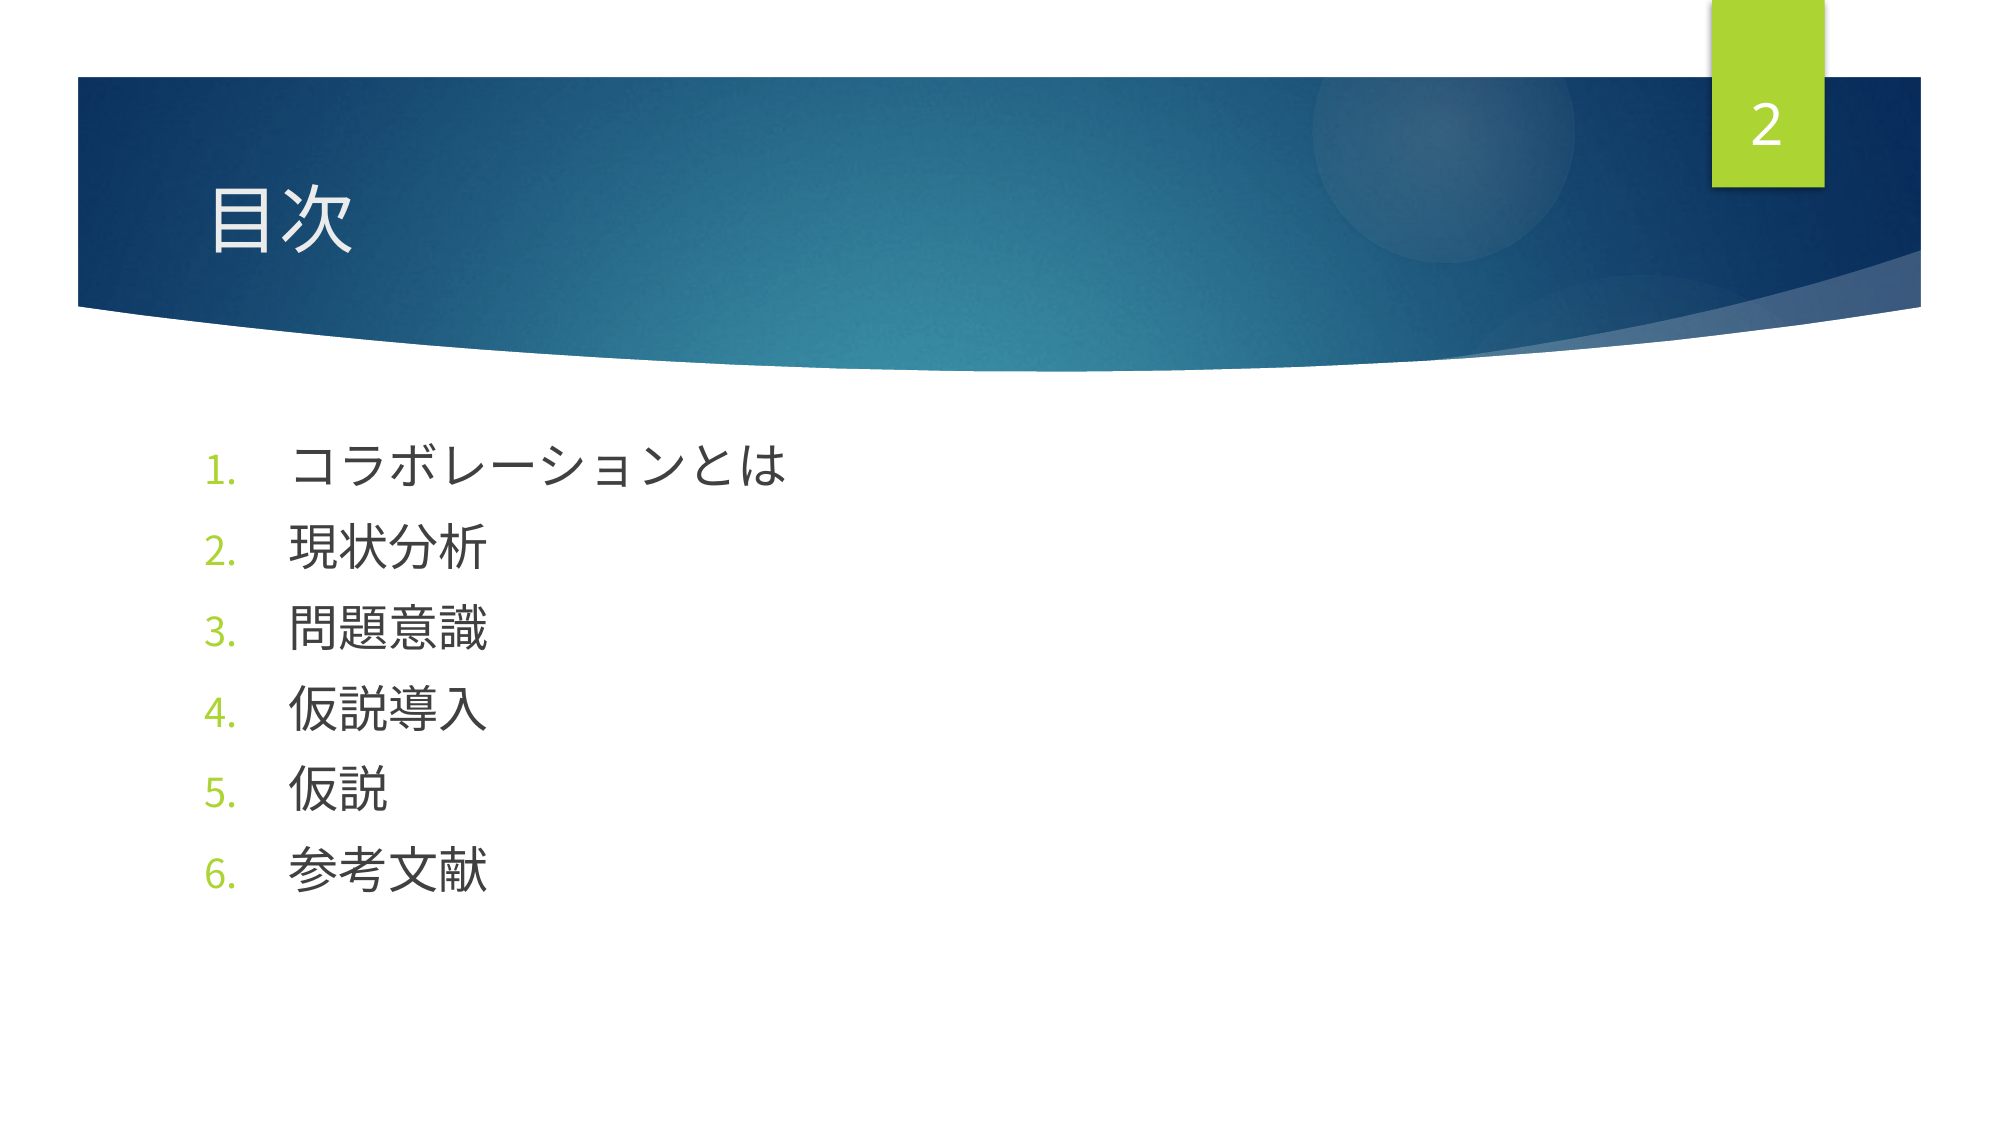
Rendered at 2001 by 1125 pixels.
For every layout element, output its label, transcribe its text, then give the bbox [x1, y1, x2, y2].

title 目次 [189, 159, 1627, 276]
slide_number 2 [1698, 48, 1836, 175]
list コラボレーションとは 現状分析 問題意識 仮説導入 仮説 参考文献 [189, 427, 1627, 988]
